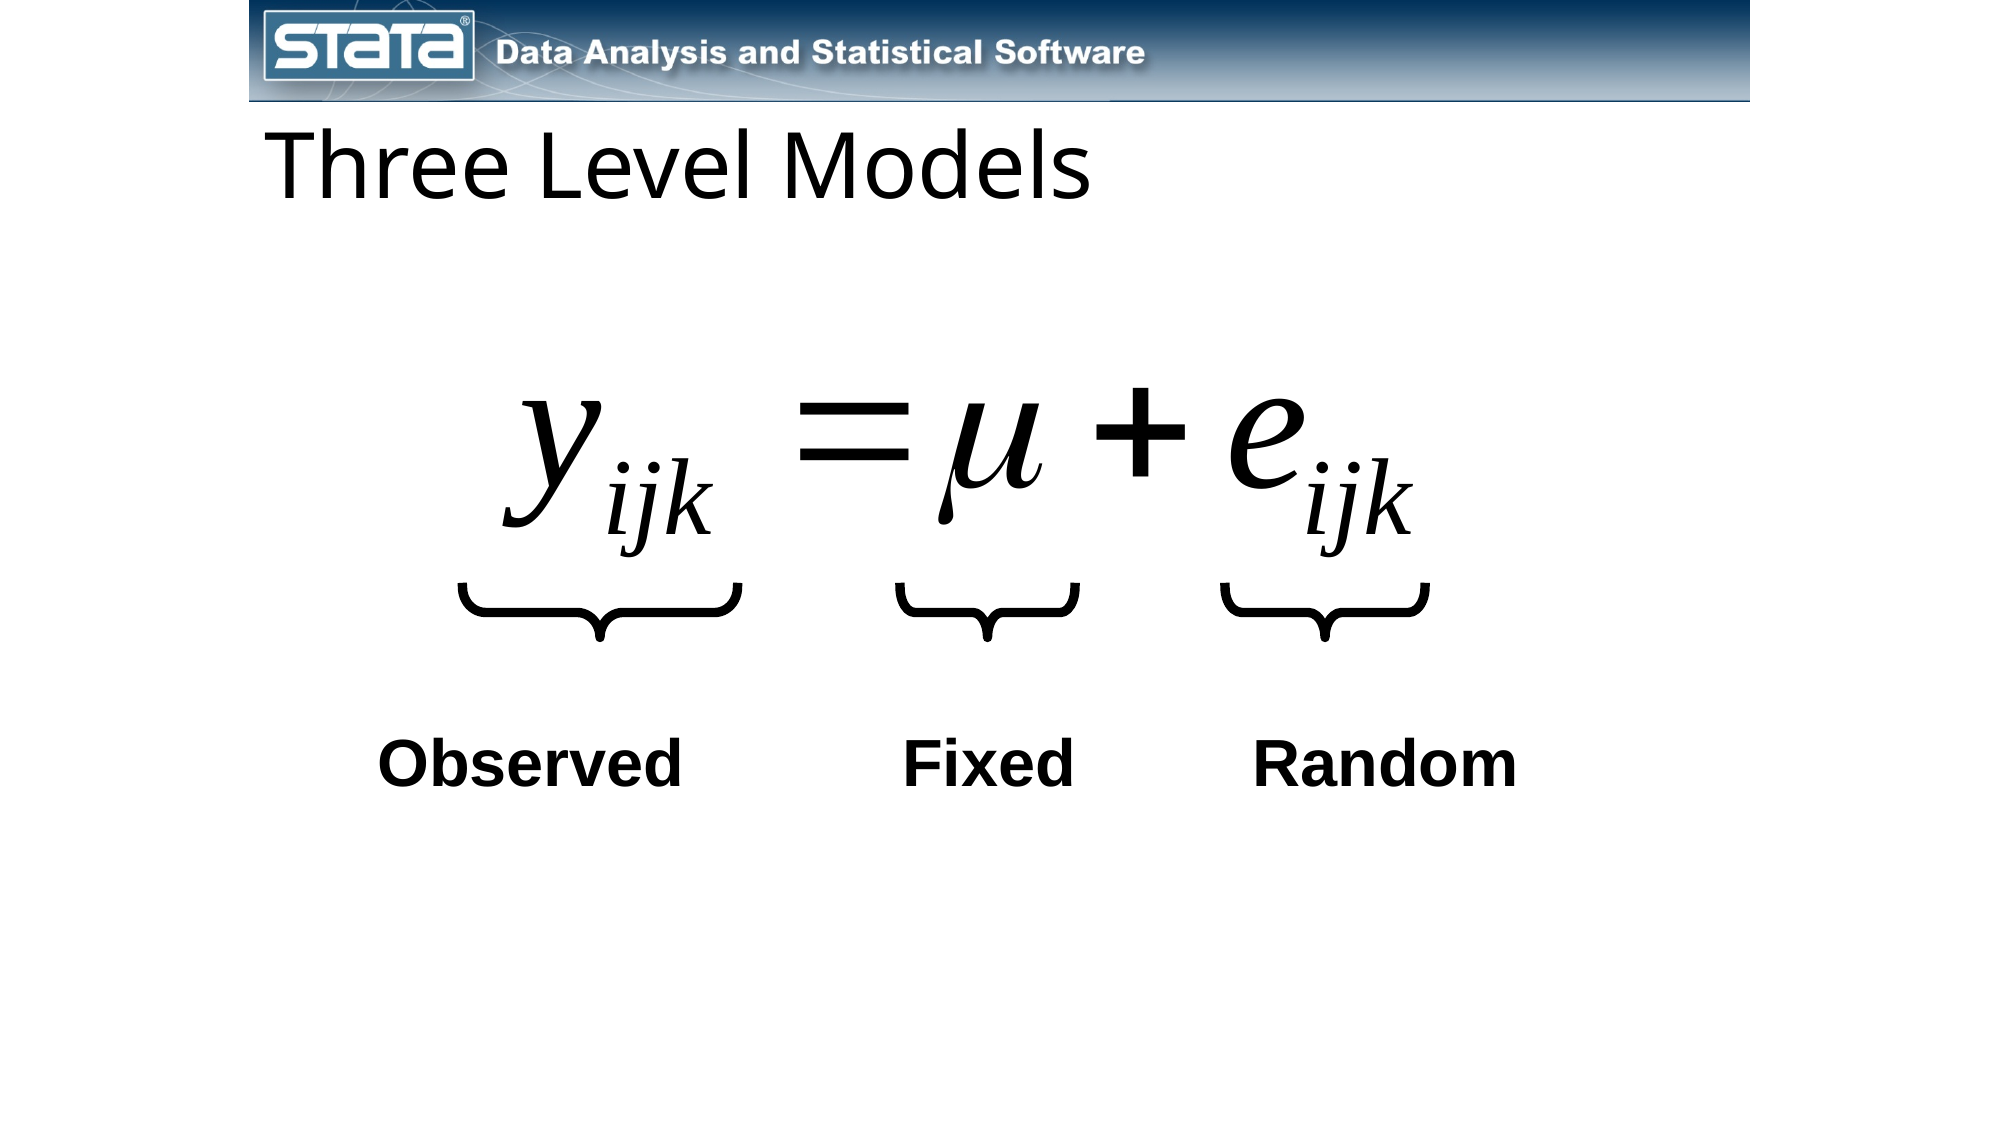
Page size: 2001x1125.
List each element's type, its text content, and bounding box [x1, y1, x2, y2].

text_box [901, 597, 1074, 638]
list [470, 299, 1454, 597]
picture [249, 0, 1750, 102]
text_box Random [1237, 712, 1535, 808]
text_box [462, 587, 736, 638]
text_box Observed [362, 712, 700, 808]
text_box Fixed [887, 712, 1092, 808]
text_box [1226, 597, 1424, 638]
title Three Level Models [249, 102, 1750, 238]
